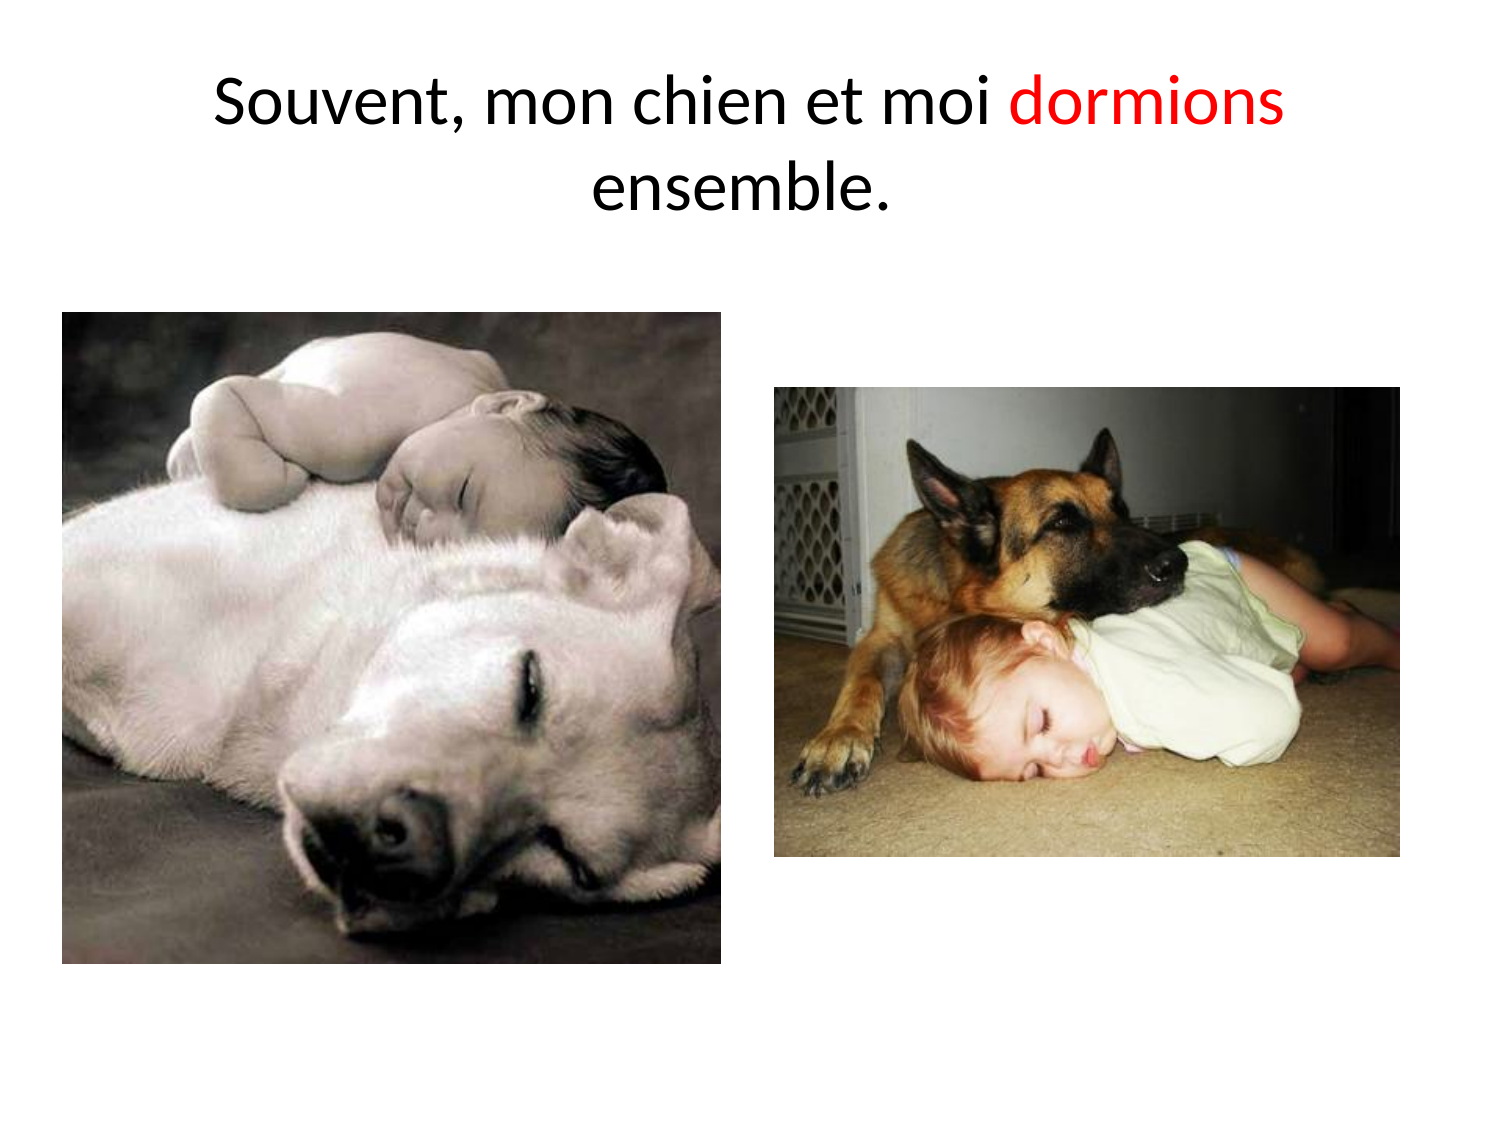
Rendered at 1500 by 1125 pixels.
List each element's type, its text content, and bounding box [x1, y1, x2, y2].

picture [62, 312, 721, 965]
title Souvent, mon chien et moi dormions ensemble. [75, 45, 1425, 233]
picture [774, 387, 1401, 857]
